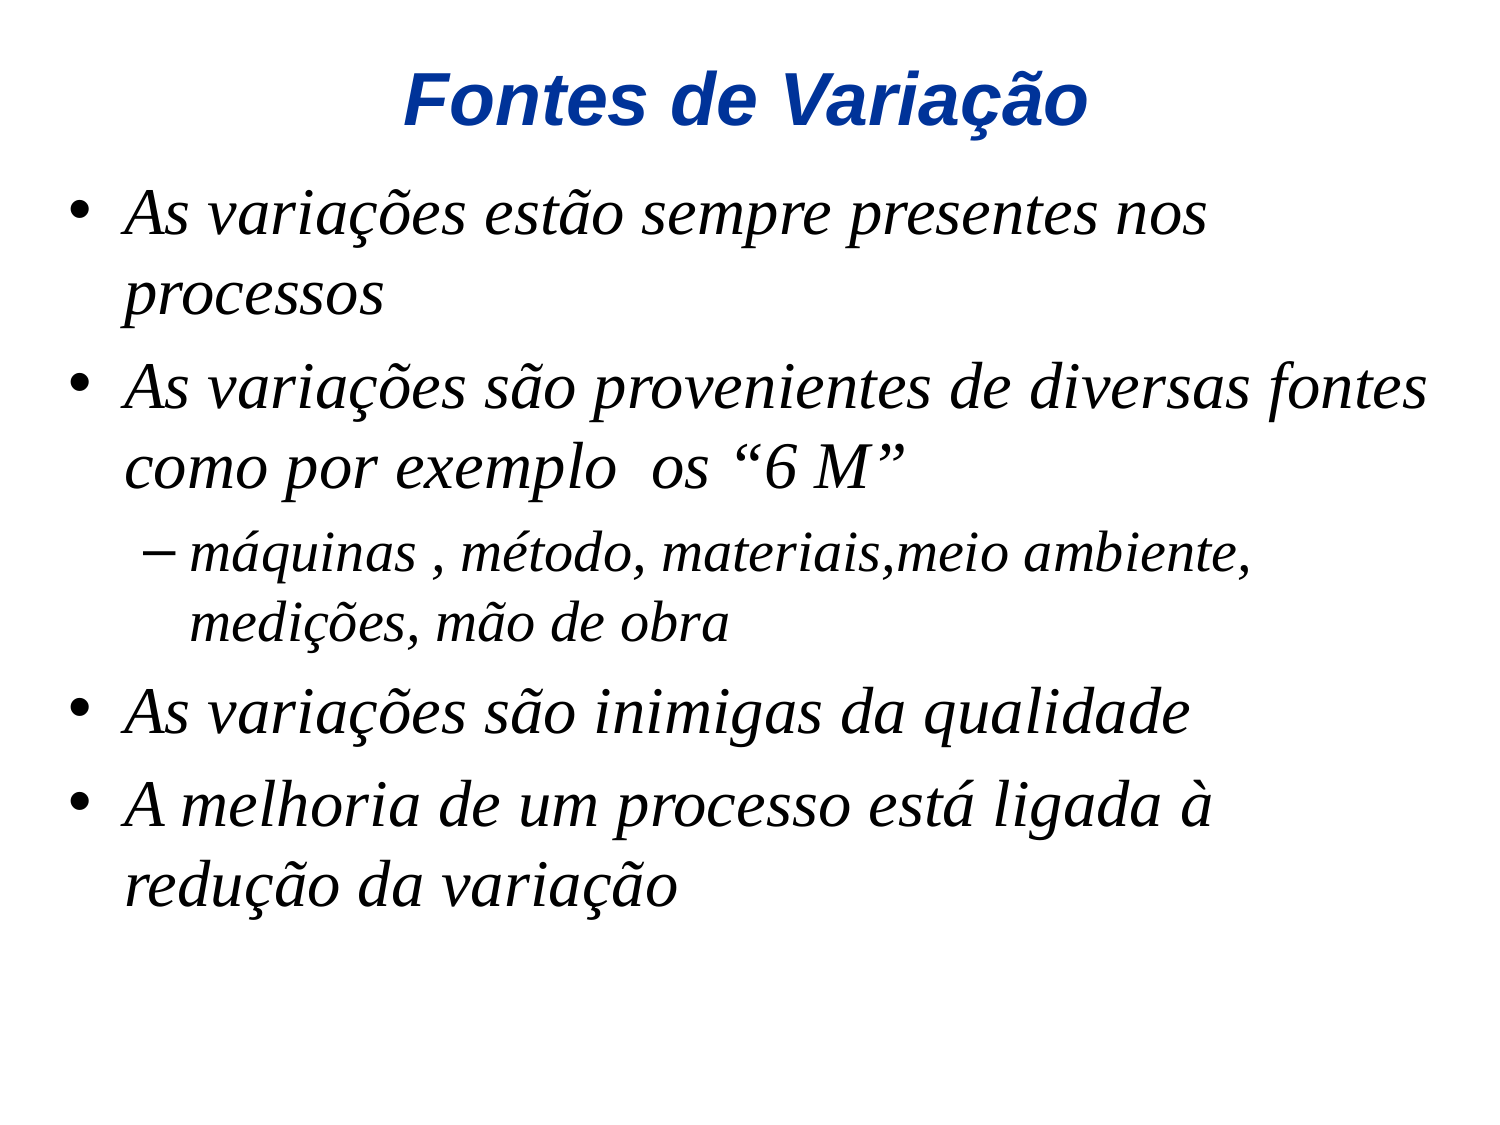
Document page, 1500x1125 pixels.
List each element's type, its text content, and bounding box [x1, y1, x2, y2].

list As variações estão sempre presentes nos processos As variações são provenientes de diversas fontes como por exemplo os “6 M” máquinas , método, materiais,meio ambiente, medições, mão de obra As variações são inimigas da qualidade A melhoria de um processo está ligada à redução da variação [53, 160, 1461, 948]
title Fontes de Variação [53, 42, 1441, 148]
